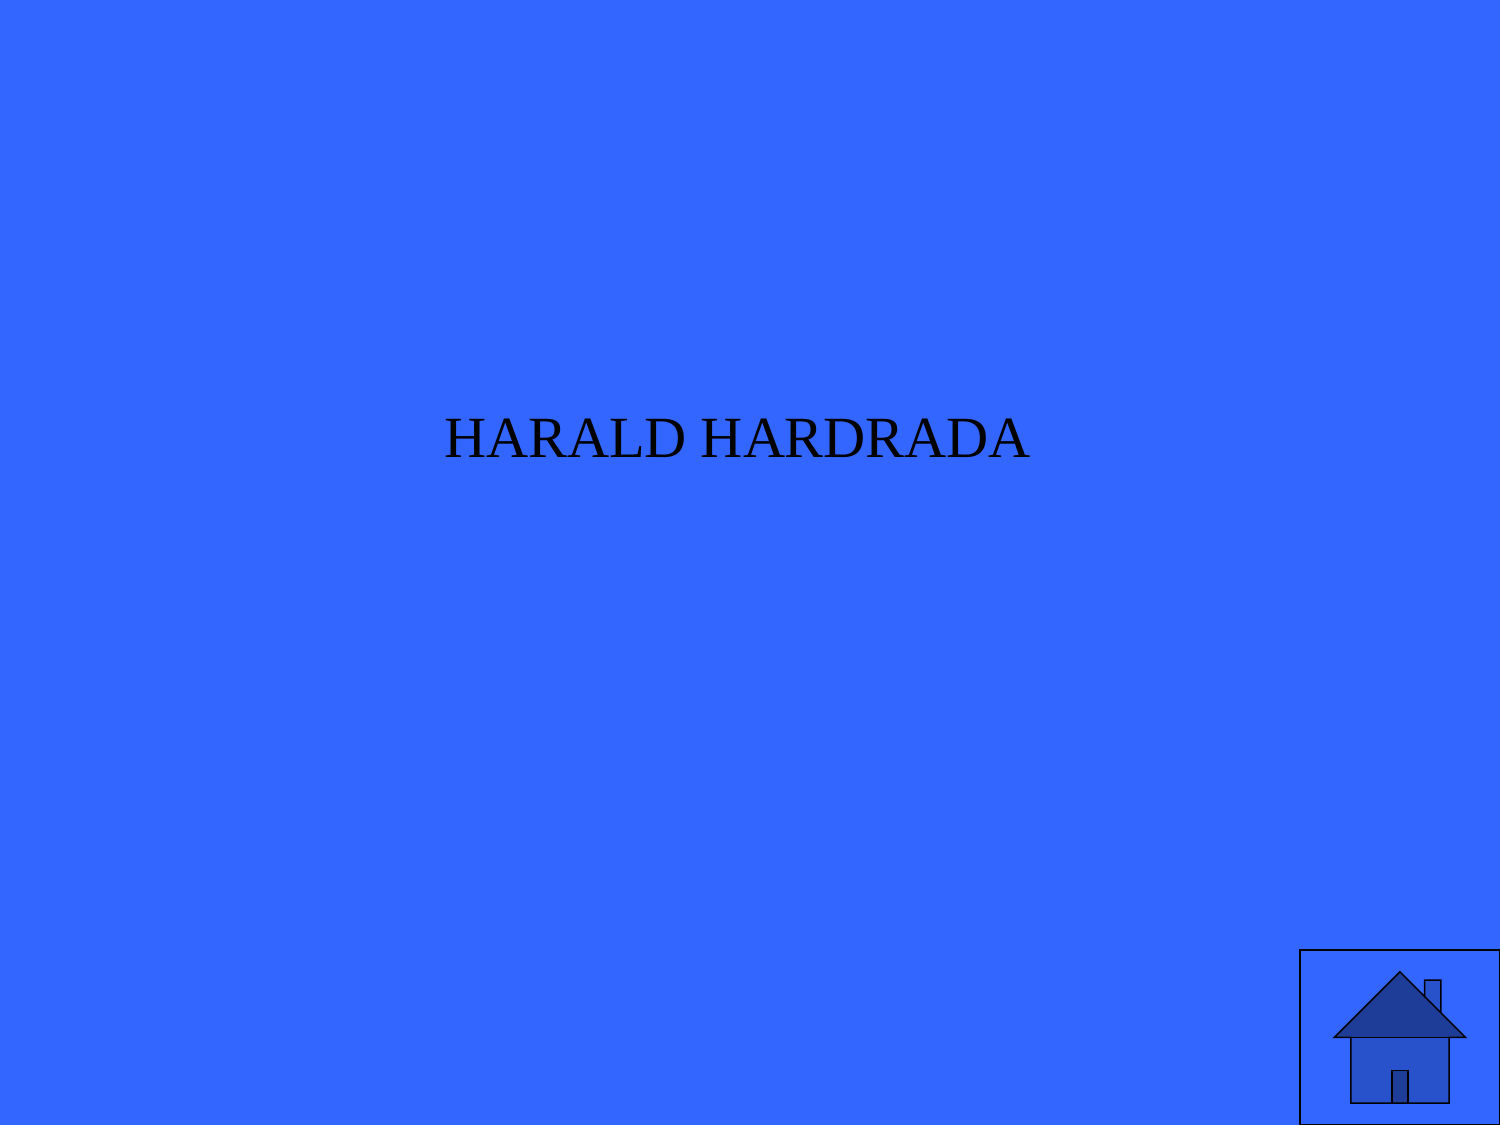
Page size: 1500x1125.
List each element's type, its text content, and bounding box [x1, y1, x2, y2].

title HARALD HARDRADA [112, 374, 1363, 563]
text_box [1299, 950, 1500, 1125]
